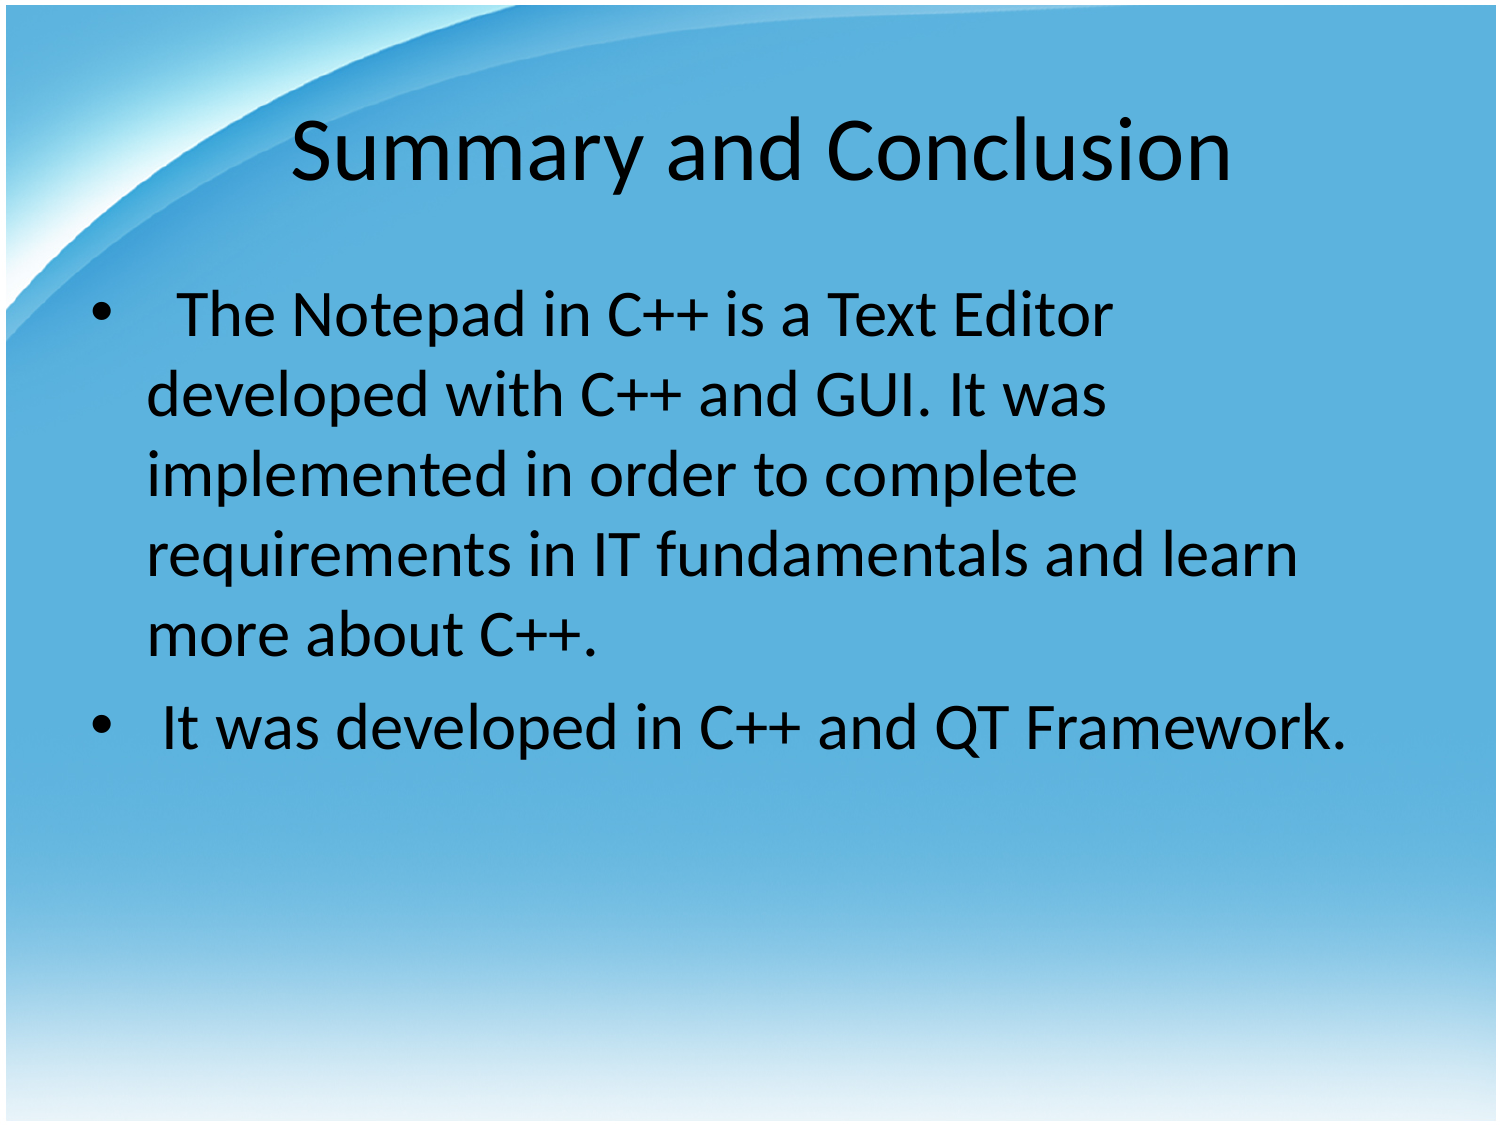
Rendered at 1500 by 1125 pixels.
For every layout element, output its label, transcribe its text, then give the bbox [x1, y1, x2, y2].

title Summary and Conclusion [87, 49, 1438, 238]
list The Notepad in C++ is a Text Editor developed with C++ and GUI. It was implemented in order to complete requirements in IT fundamentals and learn more about C++. It was developed in C++ and QT Framework. [74, 262, 1426, 838]
picture [0, 0, 1500, 1125]
